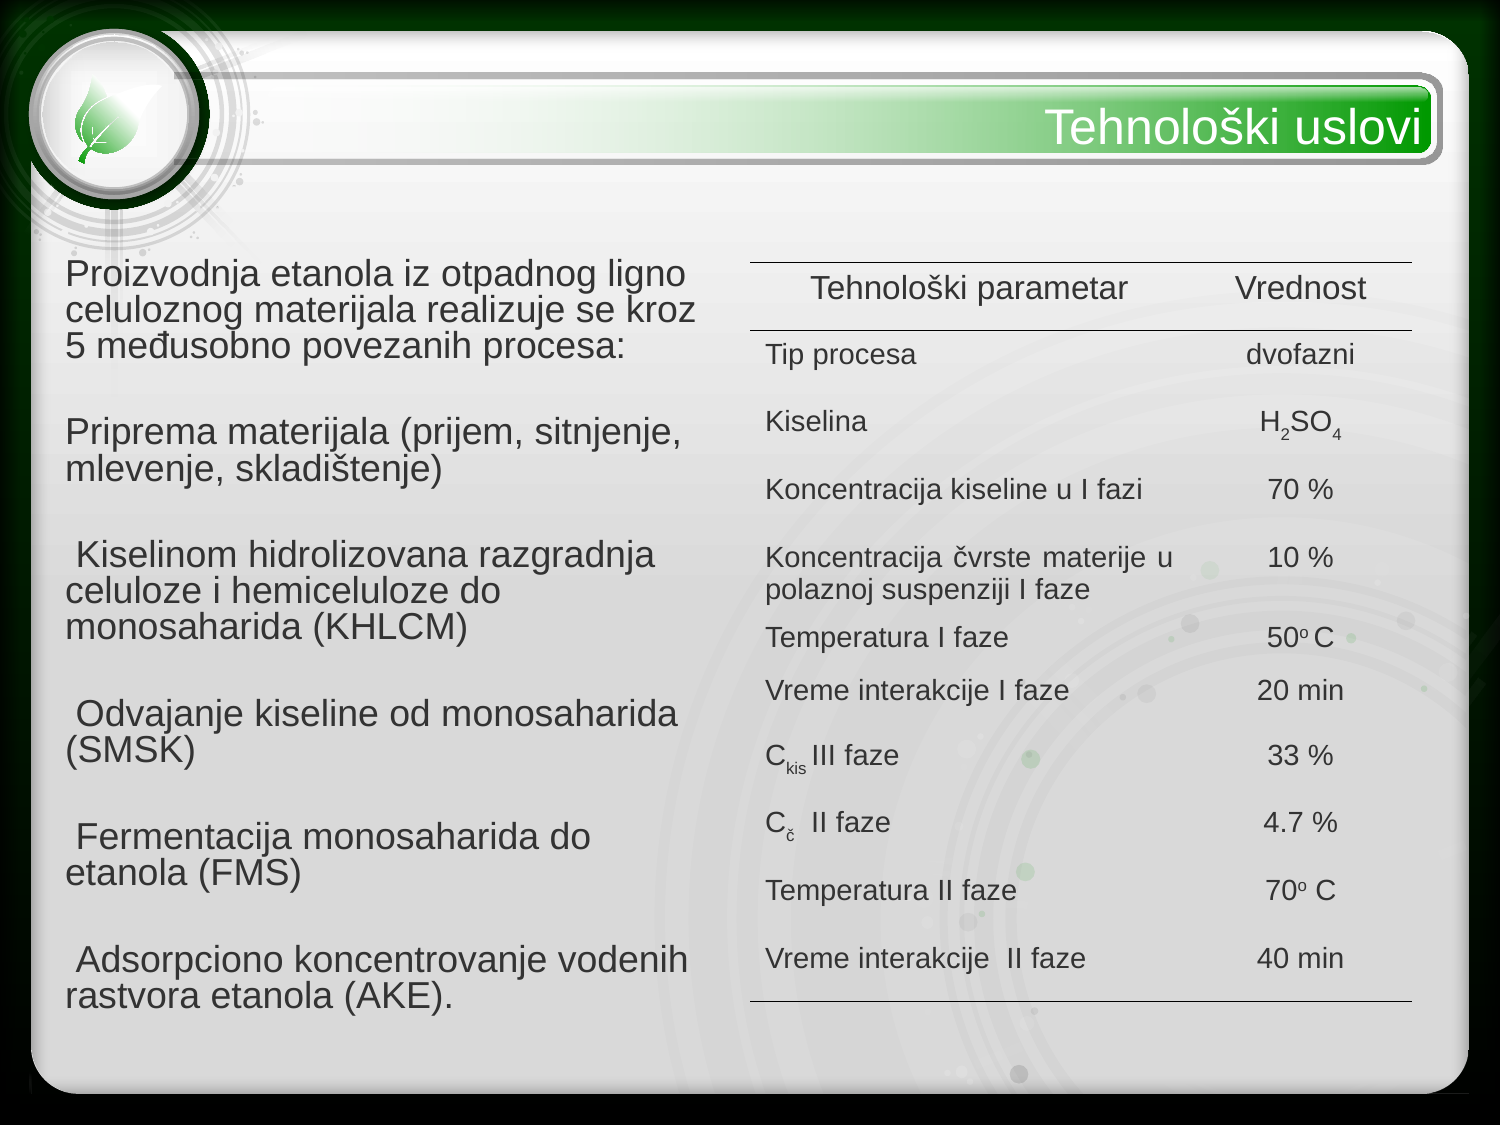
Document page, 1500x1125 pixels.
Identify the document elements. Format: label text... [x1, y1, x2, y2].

table_cell dvofazni [1189, 331, 1412, 398]
table_cell 20 min [1189, 667, 1412, 732]
table_cell 4.7 % [1189, 799, 1412, 866]
table_cell 40 min [1189, 934, 1412, 1001]
table_cell Tip procesa [750, 331, 1189, 398]
table_cell Vreme interakcije II faze [750, 934, 1189, 1001]
table_cell Temperatura II faze [750, 866, 1189, 934]
table_cell Ckis III faze [750, 732, 1189, 799]
table_cell Temperatura I faze [750, 614, 1189, 667]
table_cell Vreme interakcije I faze [750, 667, 1189, 732]
table_cell Cč II faze [750, 799, 1189, 866]
title Tehnološki uslovi [1029, 86, 1500, 163]
table_cell 33 % [1189, 732, 1412, 799]
table_cell 10 % [1189, 533, 1412, 614]
table_cell Koncentracija čvrste materije u polaznoj suspenziji I faze [750, 533, 1189, 614]
table_header Tehnološki parametar [750, 263, 1189, 330]
table_cell Kiselina [750, 398, 1189, 465]
list Proizvodnja etanola iz otpadnog ligno celuloznog materijala realizuje se kroz 5 međusobno povezanih procesa: Priprema materijala (prijem, sitnjenje, mlevenje, skladištenje) Kiselinom hidrolizovana razgradnja celuloze i hemiceluloze do monosaharida (KHLCM) Odvajanje kiseline od monosaharida (SMSK) Fermentacija monosaharida do etanola (FMS) Adsorpciono koncentrovanje vodenih rastvora etanola (AKE). [49, 249, 726, 1063]
table_cell 70 % [1189, 465, 1412, 533]
table_cell 70o C [1189, 866, 1412, 934]
table_cell H2SO4 [1189, 398, 1412, 465]
table_cell Koncentracija kiseline u I fazi [750, 465, 1189, 533]
table_cell 50o C [1189, 614, 1412, 667]
table_header Vrednost [1189, 263, 1412, 330]
